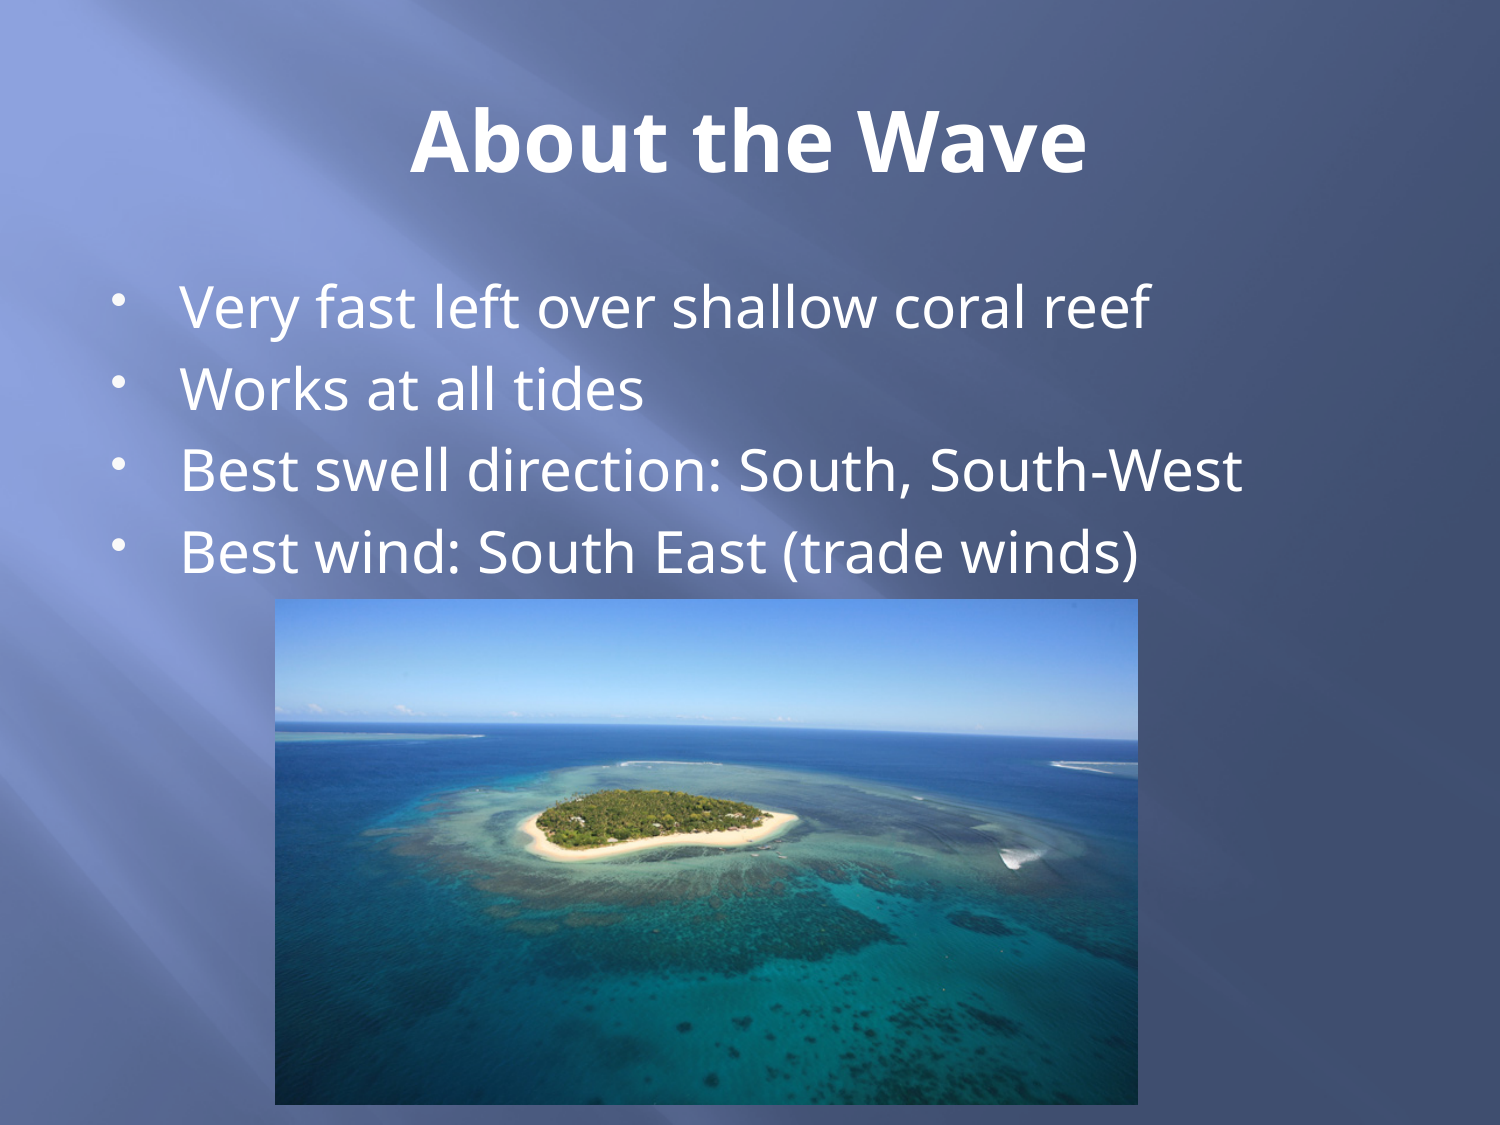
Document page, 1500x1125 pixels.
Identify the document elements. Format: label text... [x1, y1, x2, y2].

title About the Wave [75, 45, 1425, 233]
picture [274, 599, 1138, 1105]
list Very fast left over shallow coral reef Works at all tides Best swell direction: South, South-West Best wind: South East (trade winds) [75, 262, 1425, 1035]
